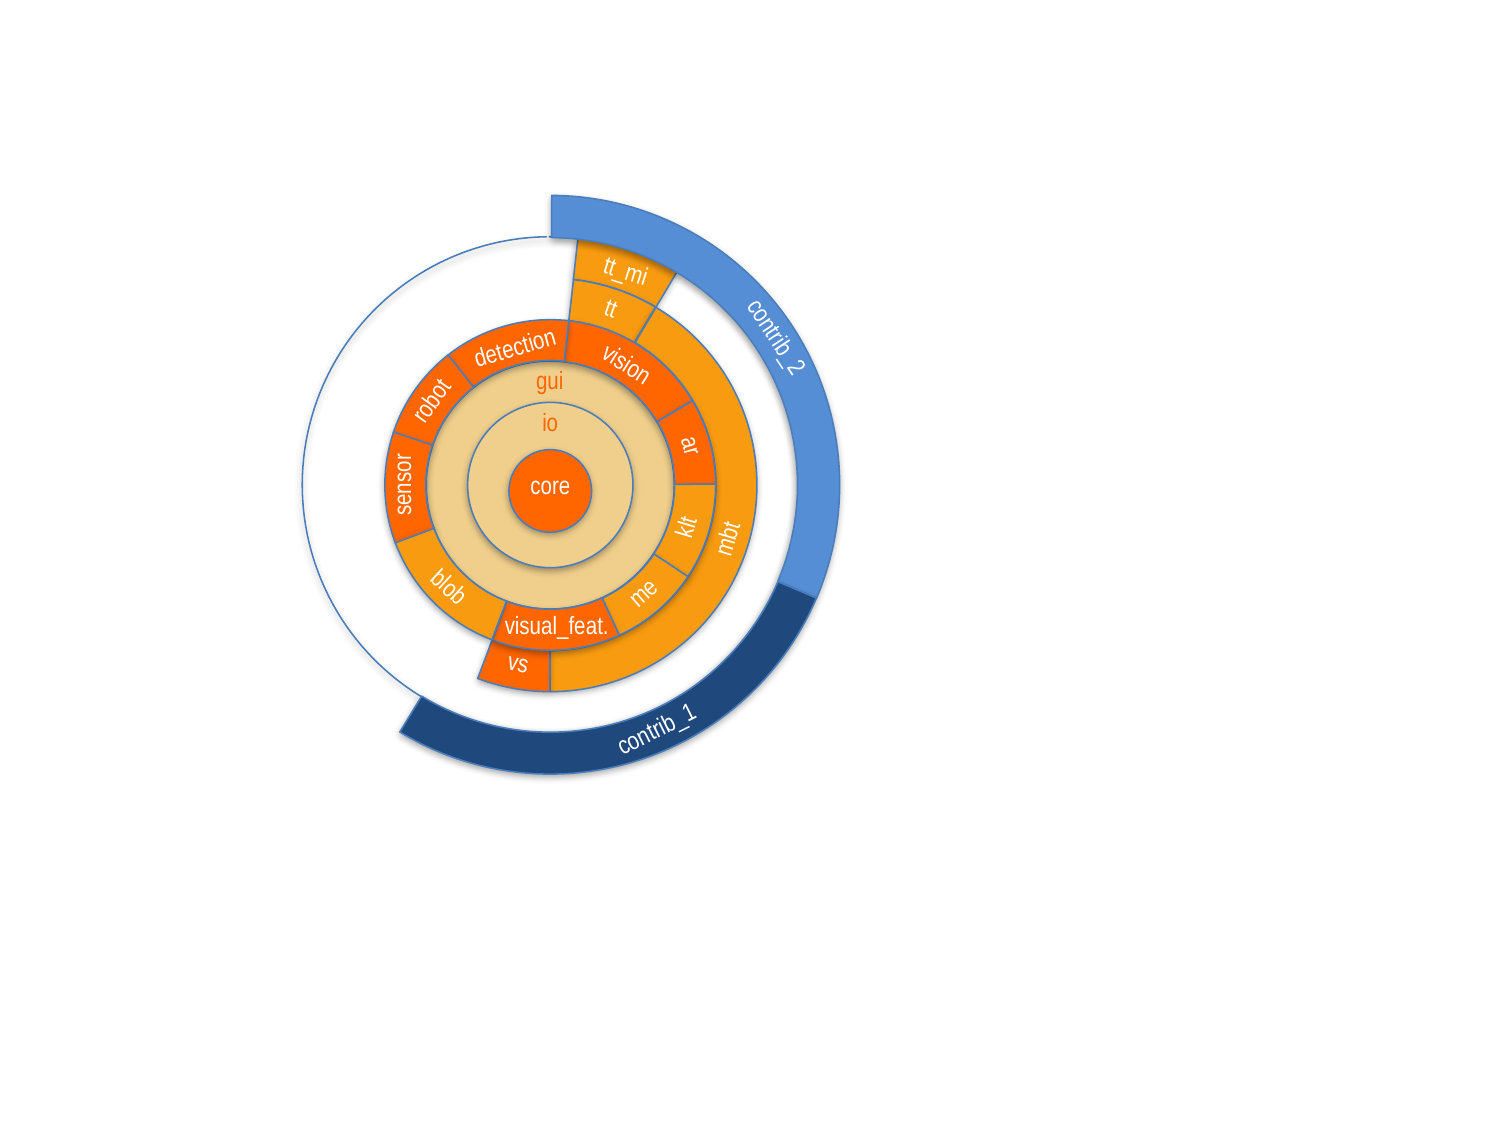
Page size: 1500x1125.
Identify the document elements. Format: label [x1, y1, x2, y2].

text_box [260, 195, 840, 775]
